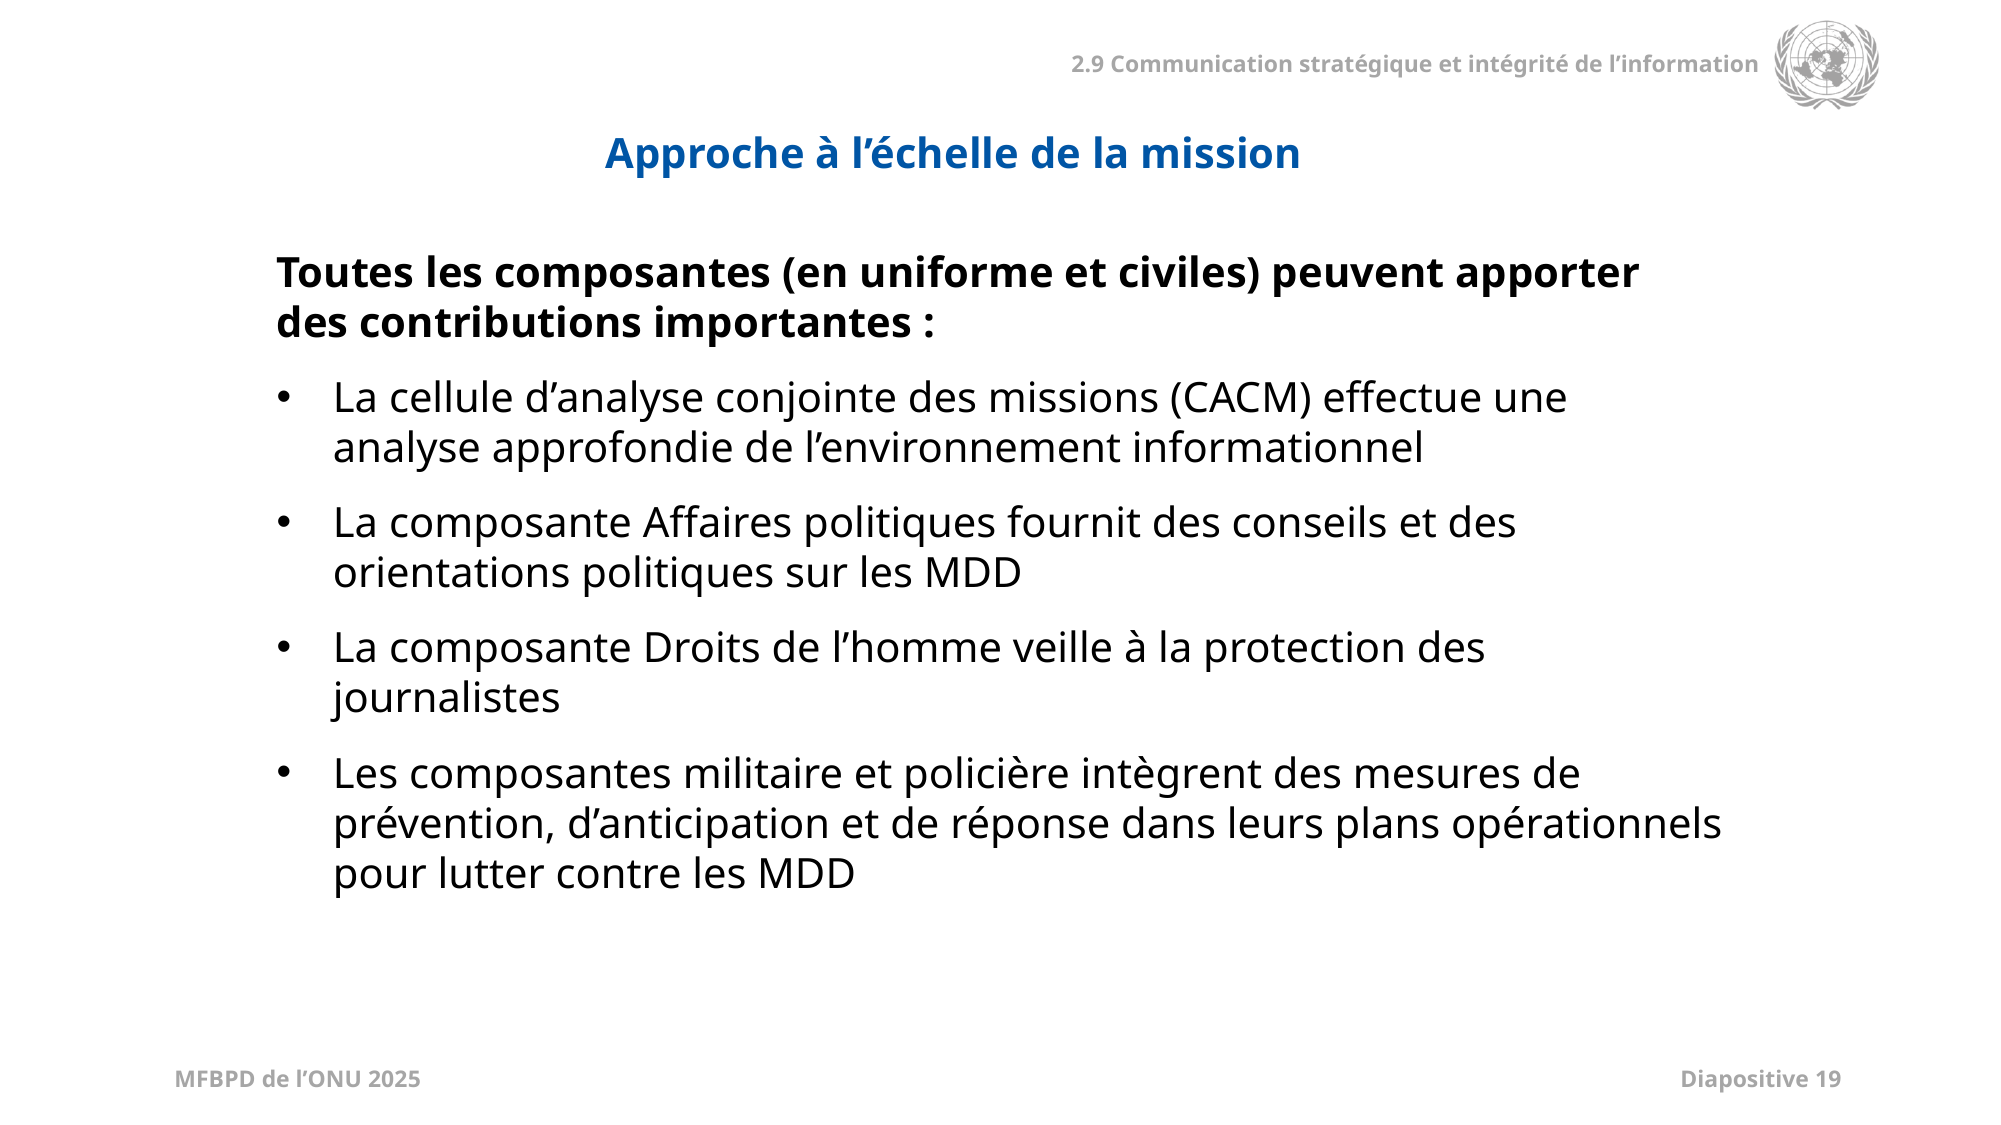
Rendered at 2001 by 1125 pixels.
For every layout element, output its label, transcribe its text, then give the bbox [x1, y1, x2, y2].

text_box Approche à l’échelle de la mission [158, 119, 1750, 185]
text_box Toutes les composantes (en uniforme et civiles) peuvent apporter des contributions importantes : La cellule d’analyse conjointe des missions (CACM) effectue une analyse approfondie de l’environnement informationnel La composante Affaires politiques fournit des conseils et des orientations politiques sur les MDD La composante Droits de l’homme veille à la protection des journalistes Les composantes militaire et policière intègrent des mesures de prévention, d’anticipation et de réponse dans leurs plans opérationnels pour lutter contre les MDD [261, 238, 1739, 1054]
